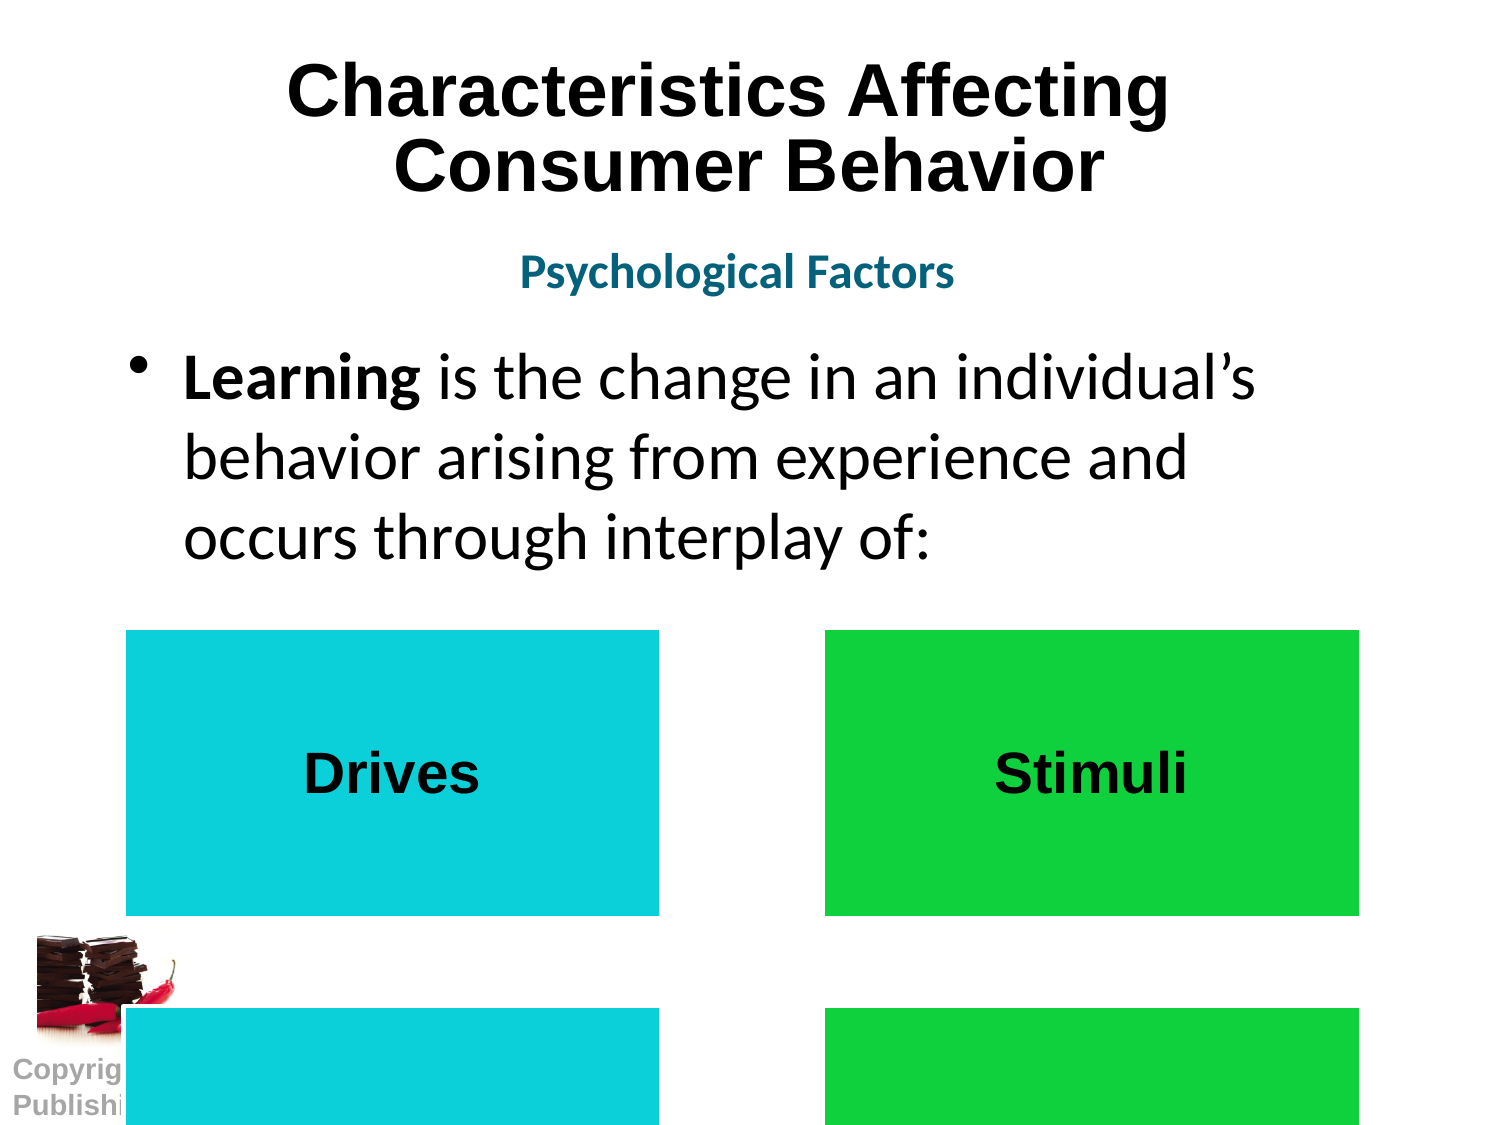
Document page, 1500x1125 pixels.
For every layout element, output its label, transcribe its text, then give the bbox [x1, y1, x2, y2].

list Psychological Factors [149, 237, 1326, 301]
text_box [123, 627, 1362, 1004]
picture [37, 924, 123, 1050]
title Characteristics Affecting Consumer Behavior [112, 37, 1388, 226]
list Learning is the change in an individual’s behavior arising from experience and occurs through interplay of: [112, 324, 1388, 1001]
